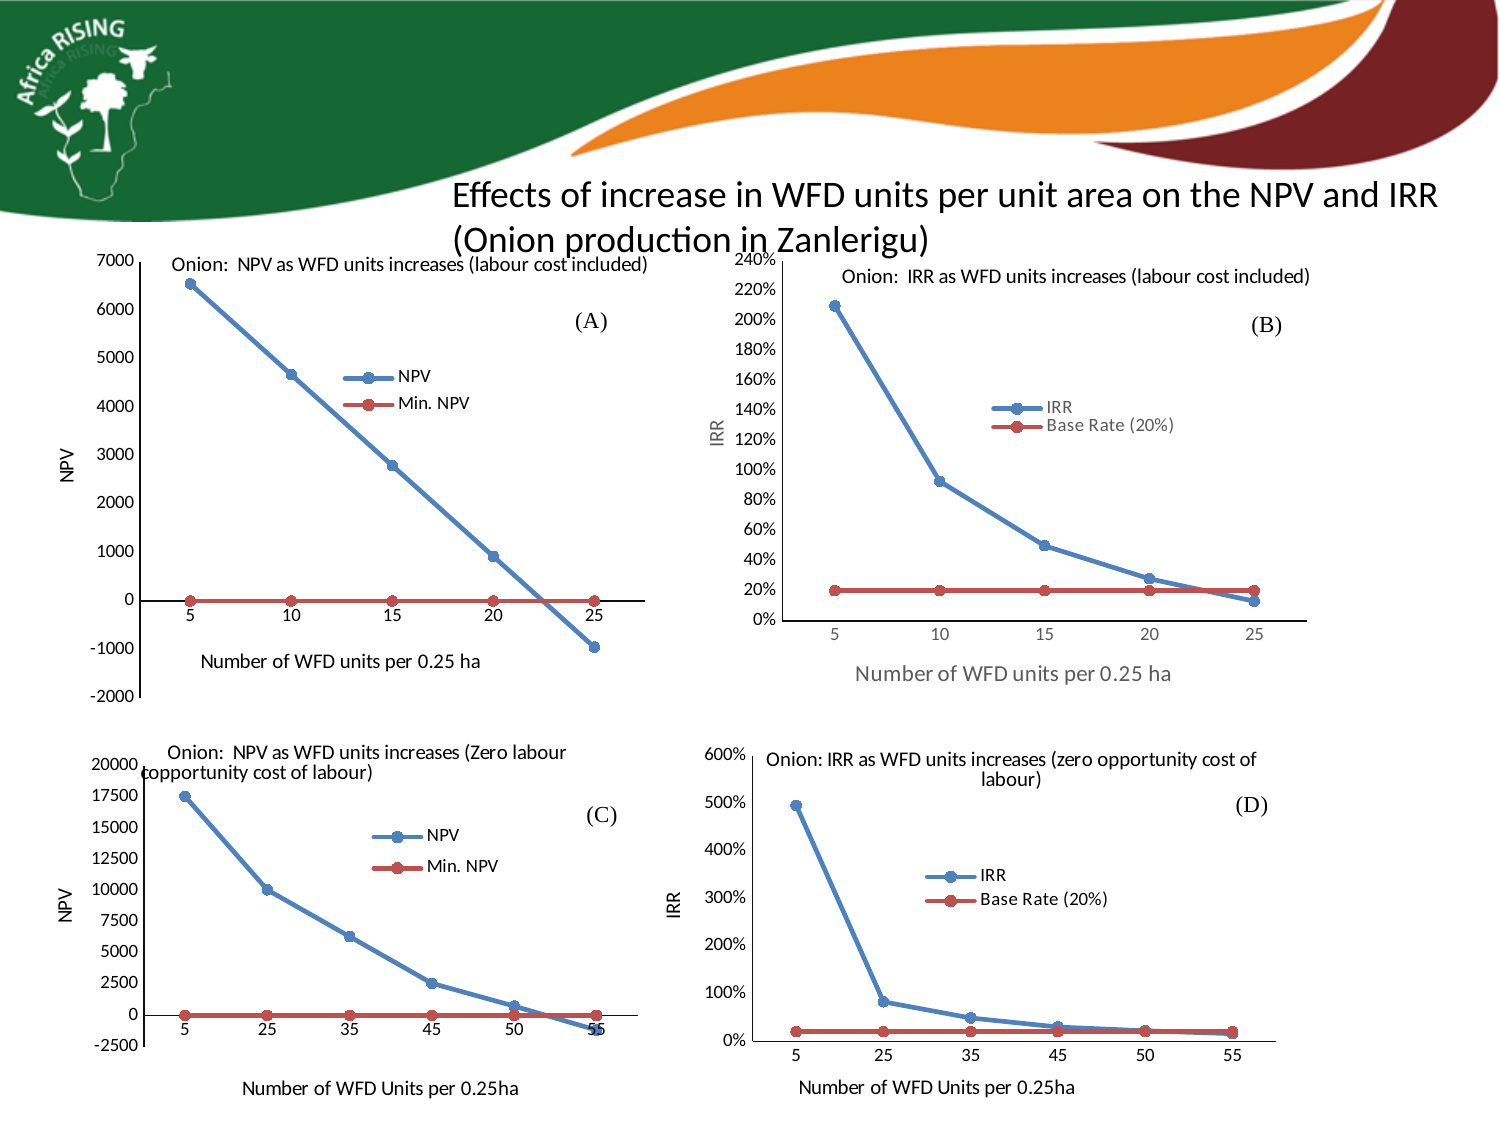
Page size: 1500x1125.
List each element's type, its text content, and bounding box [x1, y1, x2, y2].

chart [49, 249, 664, 711]
chart [49, 737, 1299, 1118]
chart [699, 249, 1327, 711]
picture [0, 0, 1499, 222]
text_box Effects of increase in WFD units per unit area on the NPV and IRR (Onion production in Zanlerigu) [437, 162, 1500, 268]
